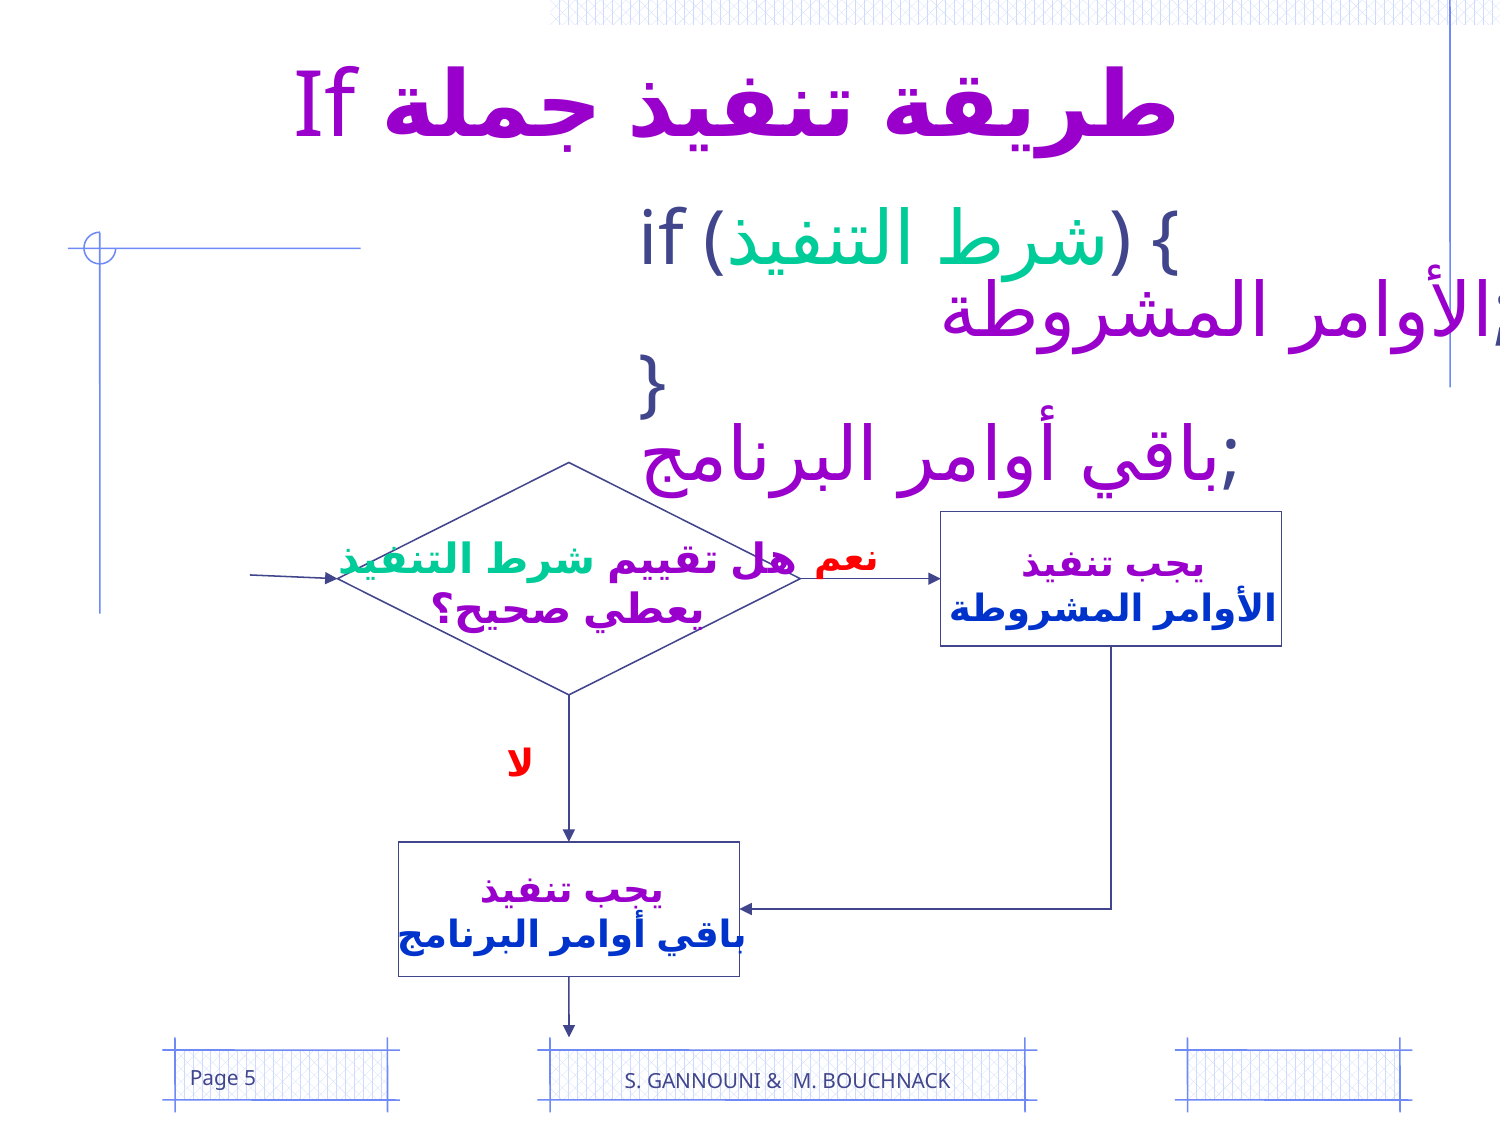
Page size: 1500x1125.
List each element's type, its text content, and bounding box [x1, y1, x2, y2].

footer S. GANNOUNI & M. BOUCHNACK [549, 1047, 1026, 1101]
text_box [337, 462, 1282, 1038]
title طريقة تنفيذ جملة If [99, 24, 1376, 163]
text_box if (شرط التنفيذ) { الأوامر المشروطة; } باقي أوامر البرنامج; [474, 199, 1500, 503]
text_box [249, 574, 338, 580]
slide_number Page 5 [174, 1024, 488, 1101]
